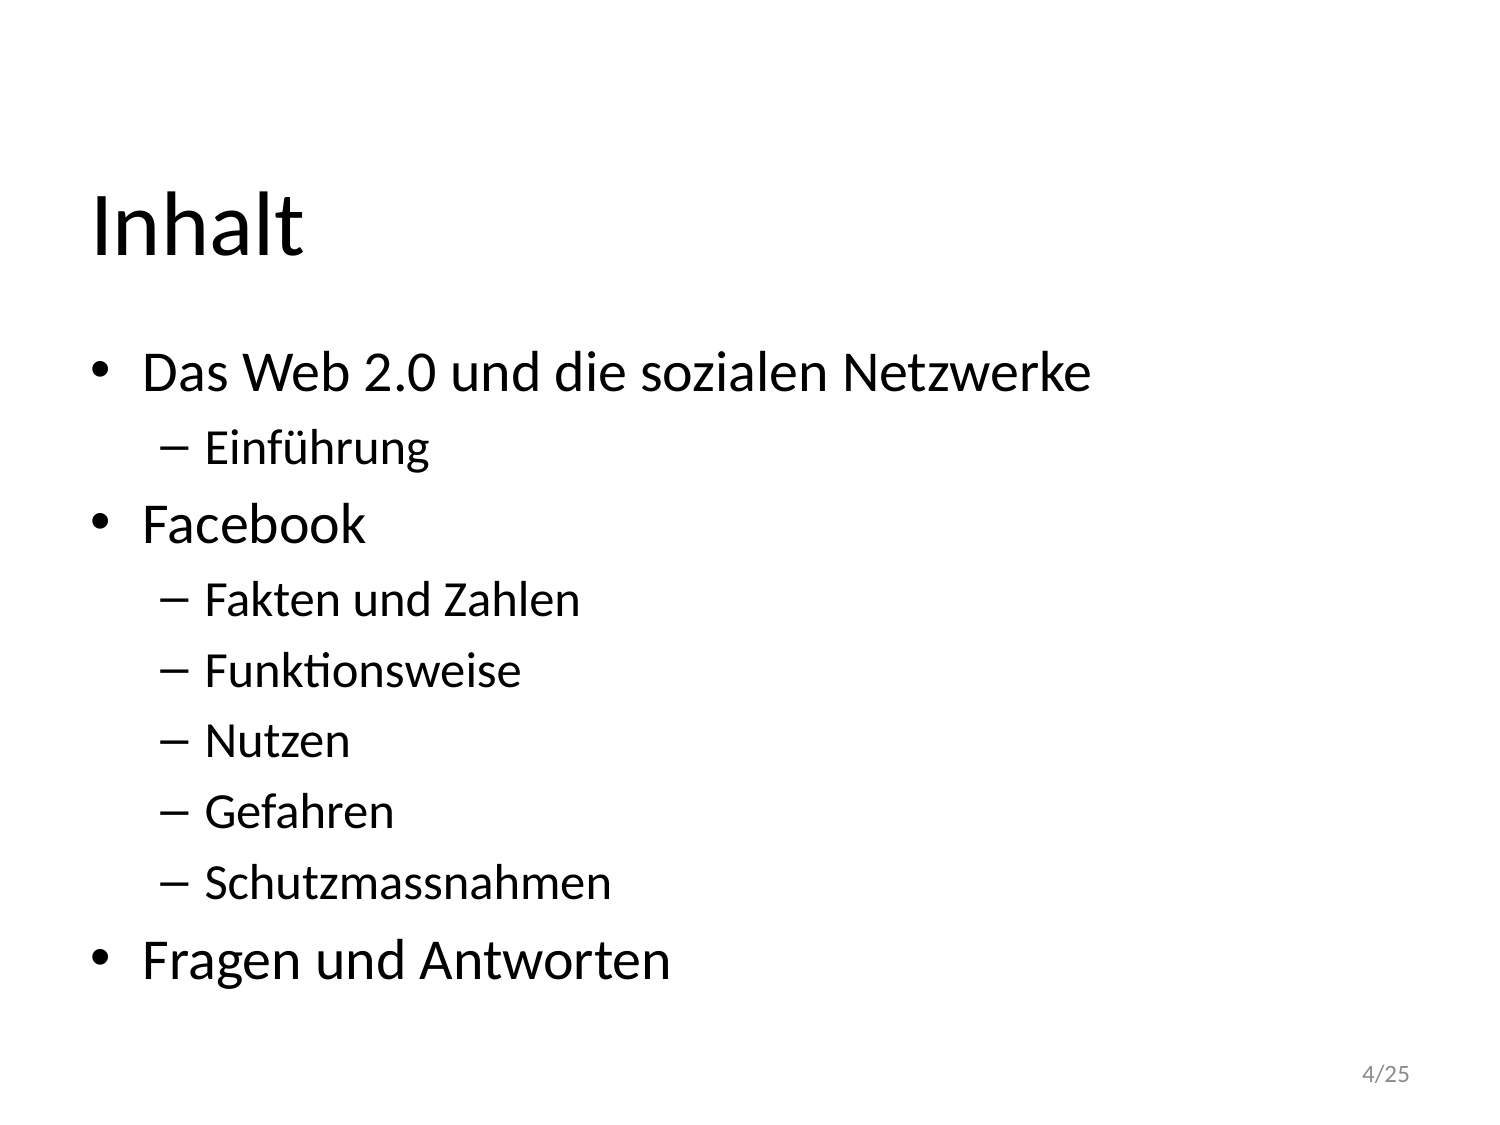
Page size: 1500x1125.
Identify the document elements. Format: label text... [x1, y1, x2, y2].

list Das Web 2.0 und die sozialen Netzwerke Einführung Facebook Fakten und Zahlen Funktionsweise Nutzen Gefahren Schutzmassnahmen Fragen und Antworten [75, 326, 1425, 1005]
title Inhalt [75, 125, 1425, 313]
slide_number 4/25 [1074, 1042, 1425, 1103]
